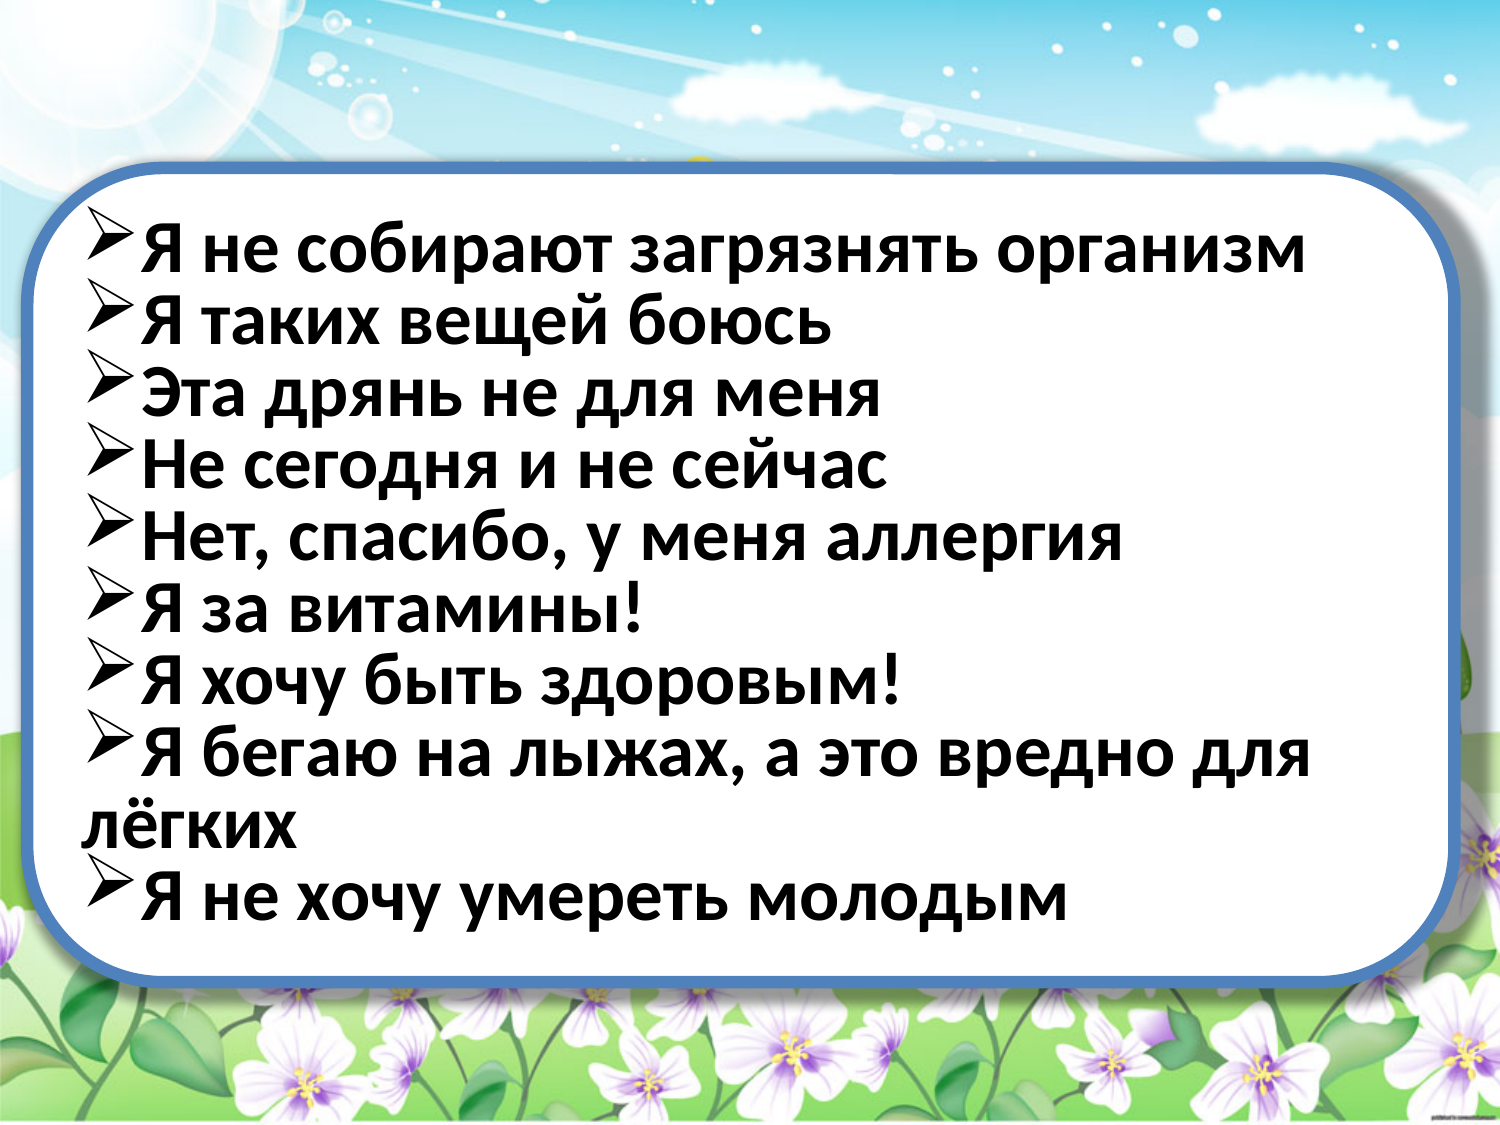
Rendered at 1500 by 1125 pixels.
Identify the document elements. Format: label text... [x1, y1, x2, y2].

picture [0, 0, 1500, 1125]
text_box Я не собирают загрязнять организм Я таких вещей боюсь Эта дрянь не для меня Не сегодня и не сейчас Нет, спасибо, у меня аллергия Я за витамины! Я хочу быть здоровым! Я бегаю на лыжах, а это вредно для лёгких Я не хочу умереть молодым [25, 165, 1457, 985]
